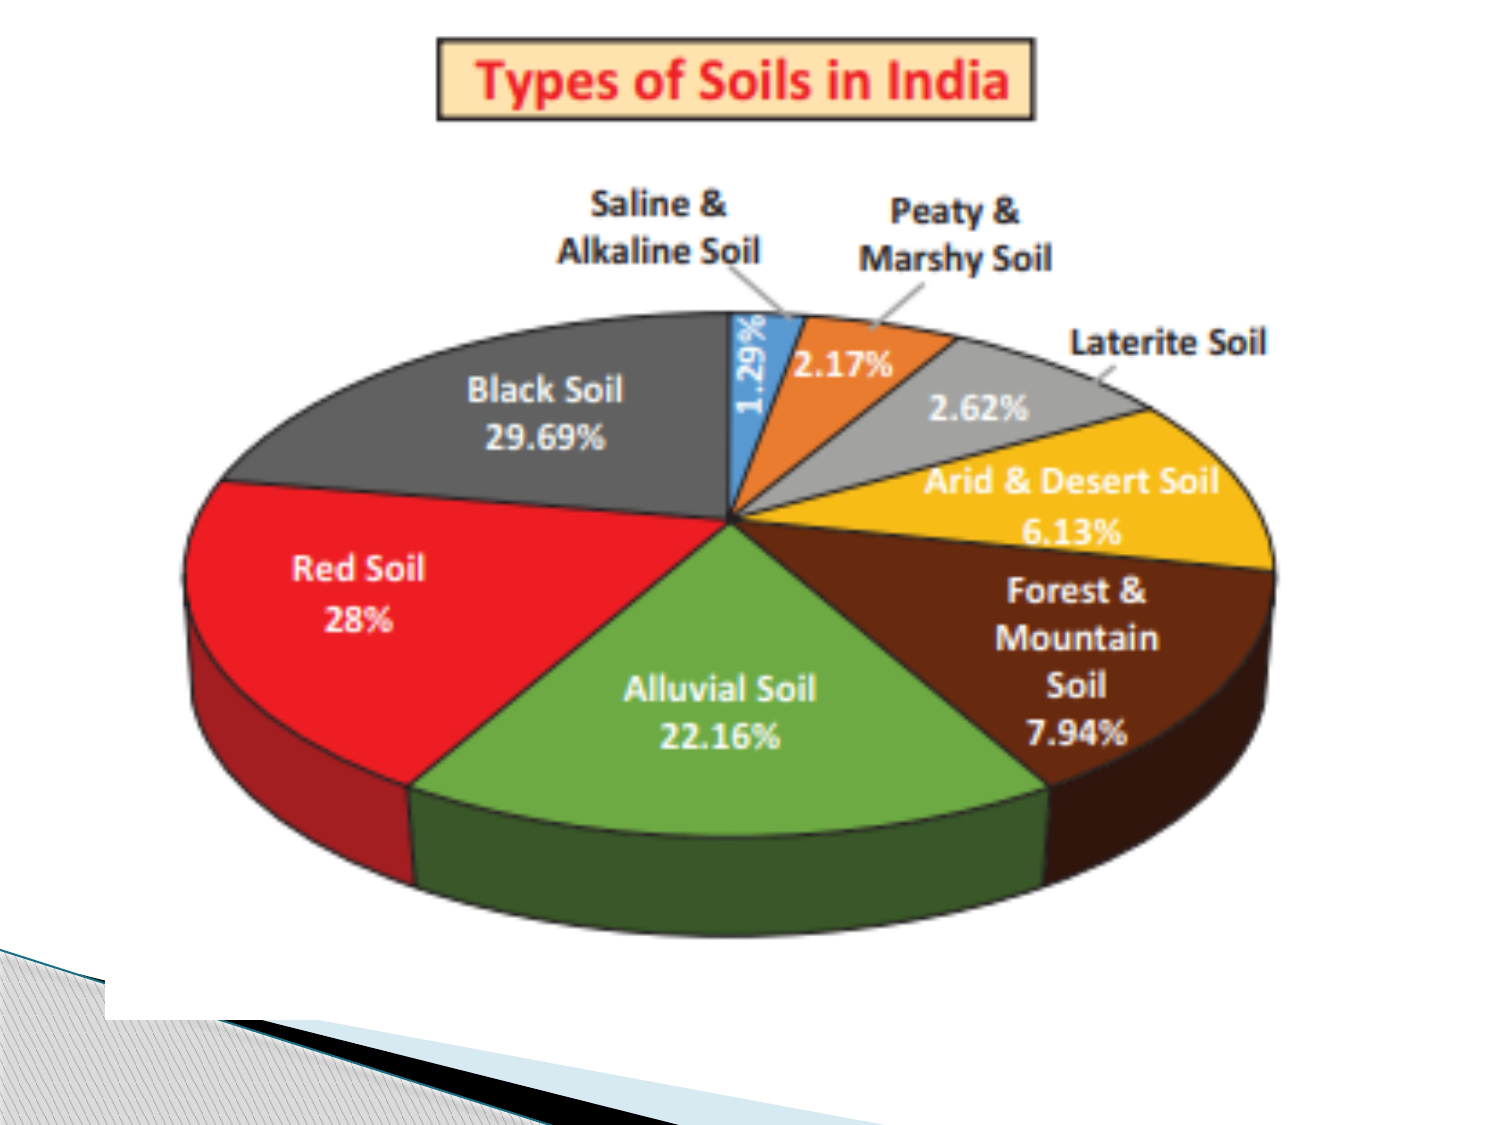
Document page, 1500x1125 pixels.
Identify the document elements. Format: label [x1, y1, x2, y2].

picture [105, 34, 1419, 1020]
